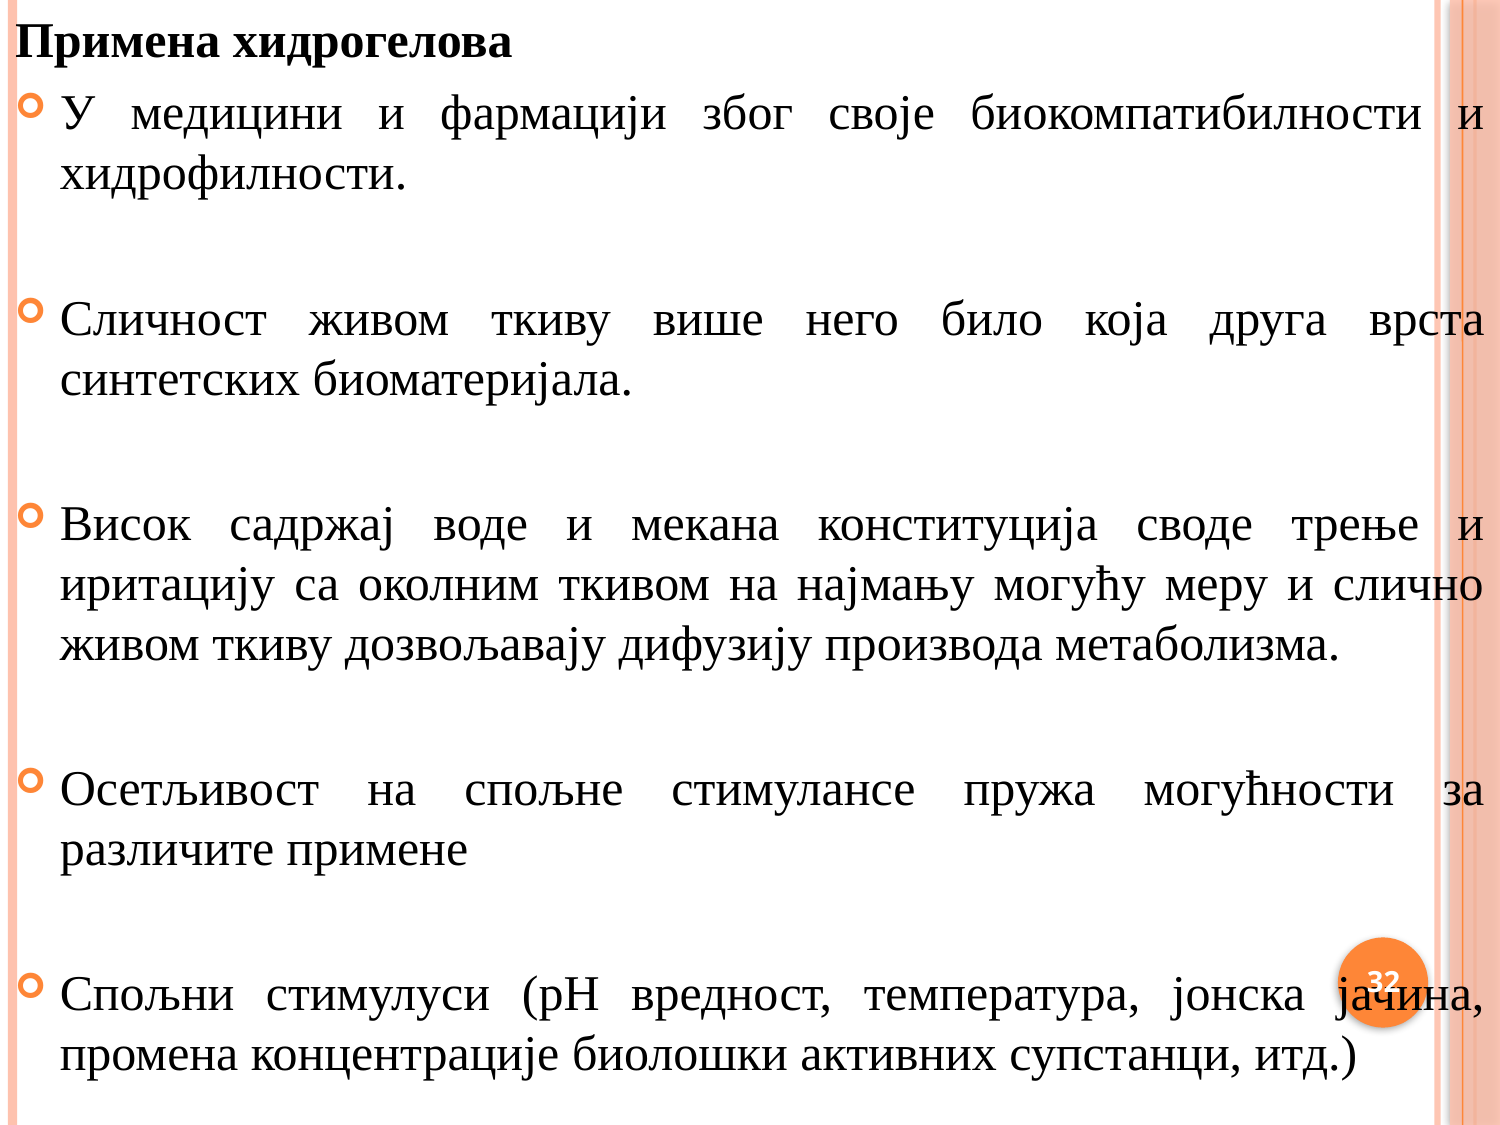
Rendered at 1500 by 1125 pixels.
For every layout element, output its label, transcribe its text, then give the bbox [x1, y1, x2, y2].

list Примена хидрогелова У медицини и фармацији због своје биокомпатибилности и хидрофилности. Сличност живом ткиву више него било која друга врста синтетских биоматеријала. Висок садржај воде и мекана конституција своде трење и иритацију са околним ткивом на најмању могућу меру и слично живом ткиву дозвољавају дифузију производа метаболизма. Осетљивост на спољне стимулансе пружа могућности за различите примене Спољни стимулуси (pH вредност, температура, јонска јачина, промена концентрације биолошки активних супстанци, итд.) [0, 0, 1500, 1125]
slide_number 32 [1333, 940, 1434, 1026]
